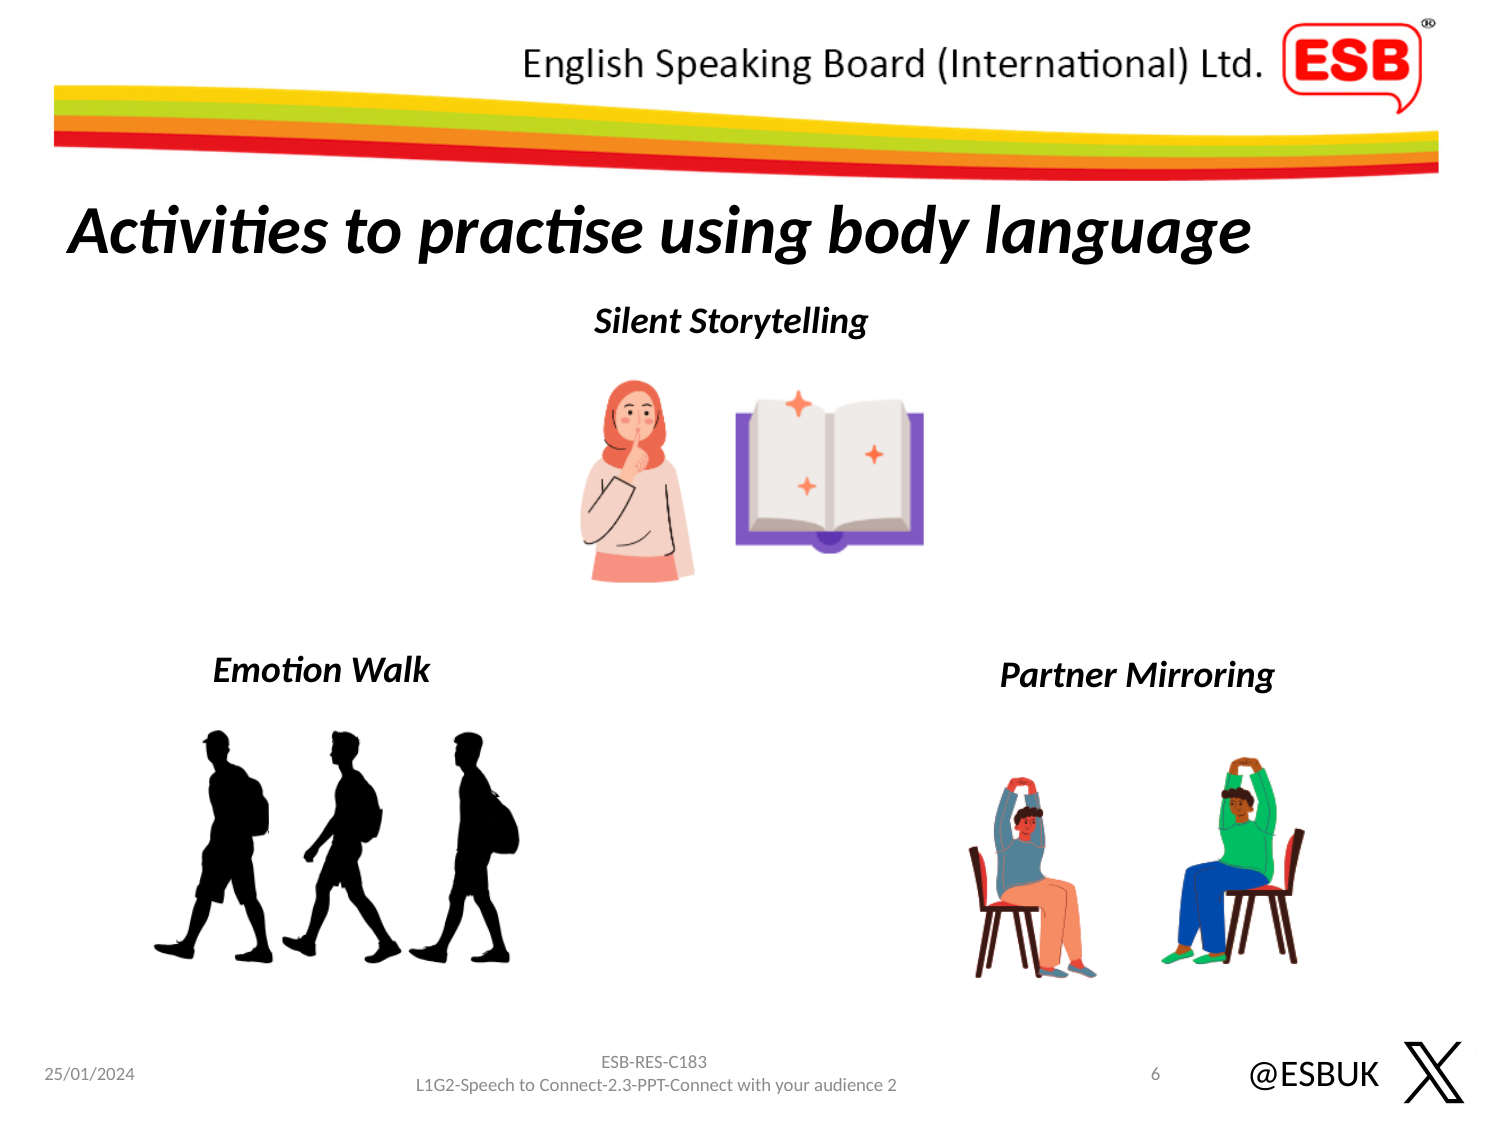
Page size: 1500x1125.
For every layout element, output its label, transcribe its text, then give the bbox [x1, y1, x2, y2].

text_box Silent Storytelling [579, 288, 918, 349]
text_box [554, 373, 946, 600]
picture [146, 701, 533, 978]
title Activities to practise using body language [53, 160, 1347, 303]
picture [1395, 1029, 1476, 1116]
text_box Partner Mirroring [985, 642, 1302, 703]
text_box Emotion Walk [198, 637, 482, 698]
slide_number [29, 1042, 367, 1103]
picture [930, 701, 1346, 1010]
slide_number 6 [930, 1042, 1176, 1103]
picture [0, 0, 1500, 189]
footer ESB-RES-C183 L1G2-Speech to Connect-2.3-PPT-Connect with your audience 2 [395, 1042, 918, 1103]
